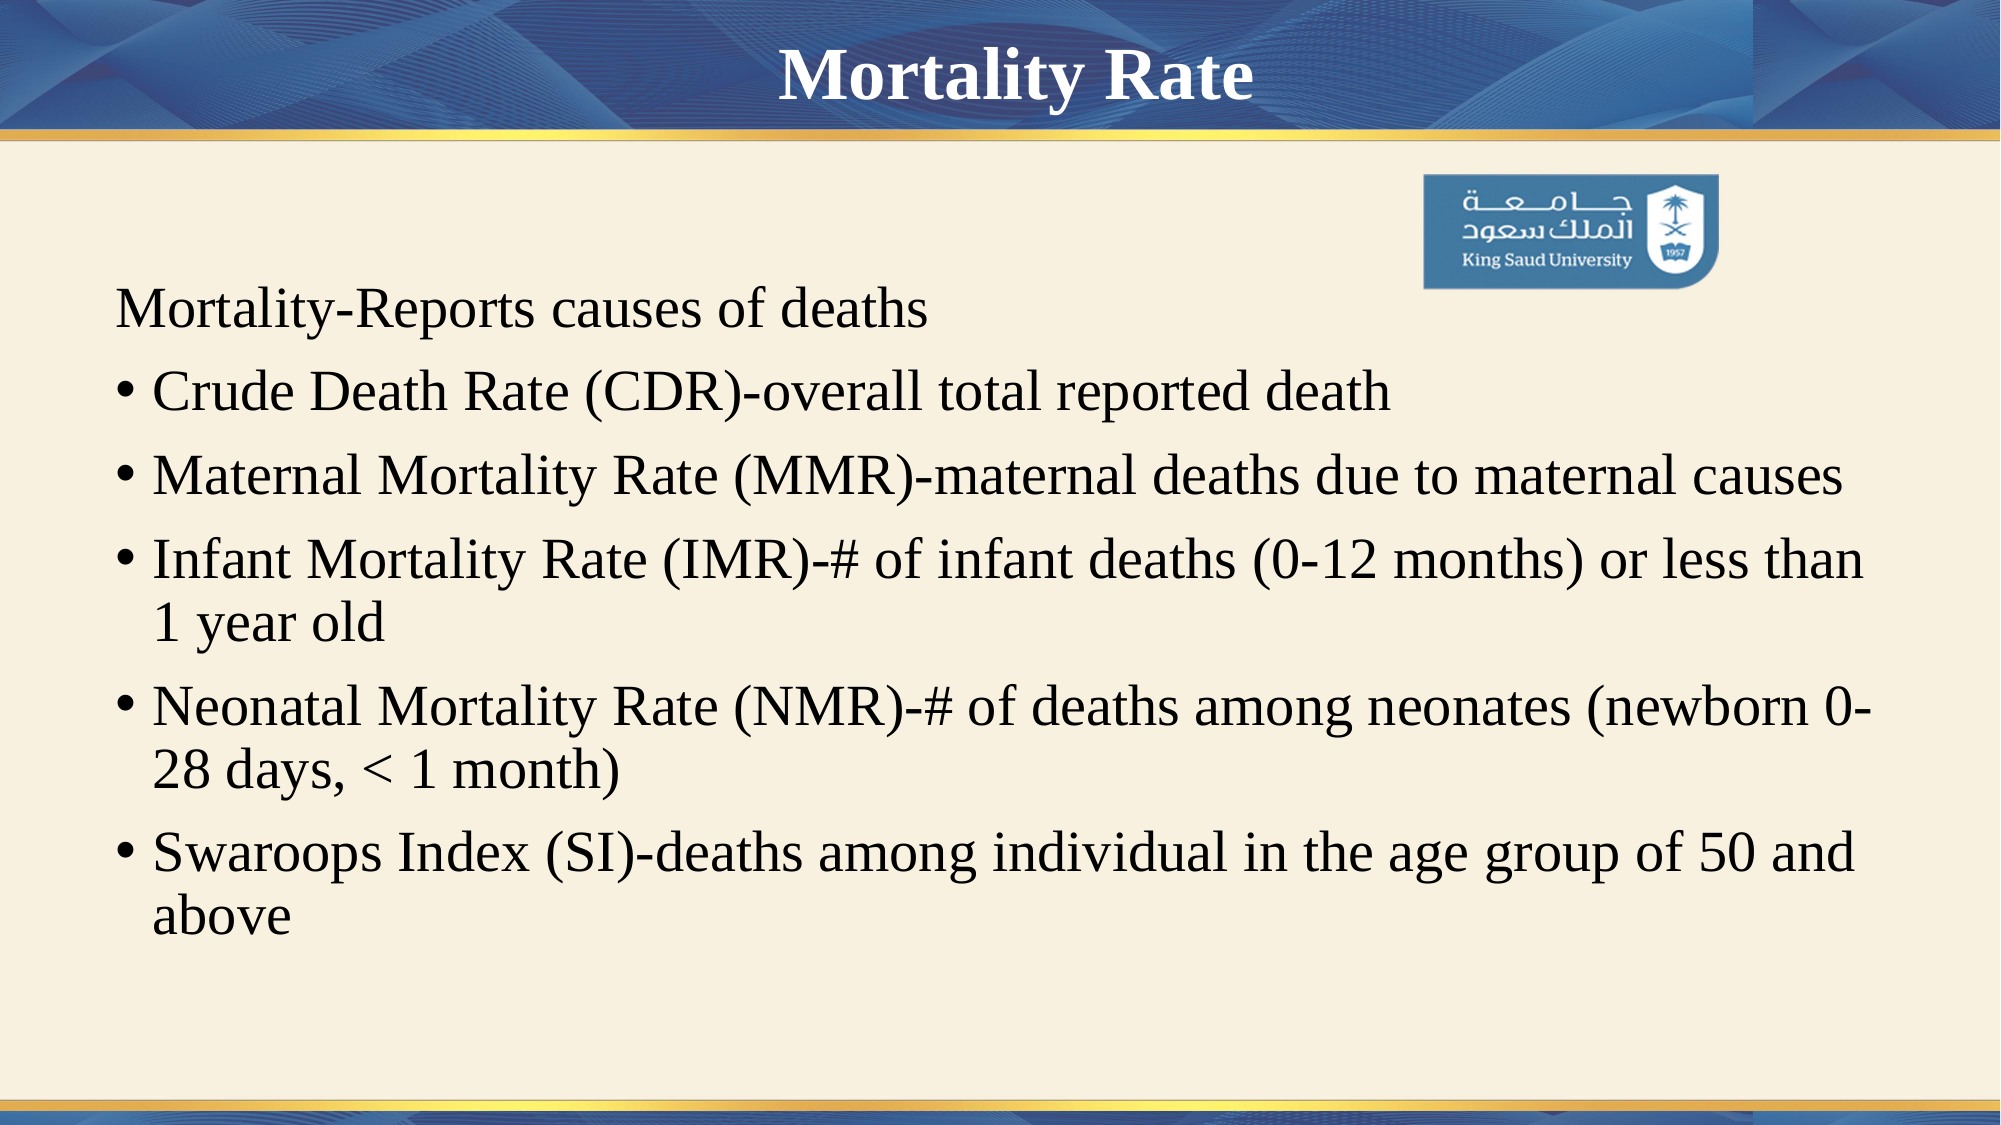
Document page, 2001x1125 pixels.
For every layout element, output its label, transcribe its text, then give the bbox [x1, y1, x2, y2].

picture [0, 0, 2001, 1125]
list Mortality-Reports causes of deaths Crude Death Rate (CDR)-overall total reported death Maternal Mortality Rate (MMR)-maternal deaths due to maternal causes Infant Mortality Rate (IMR)-# of infant deaths (0-12 months) or less than 1 year old Neonatal Mortality Rate (NMR)-# of deaths among neonates (newborn 0-28 days, < 1 month) Swaroops Index (SI)-deaths among individual in the age group of 50 and above [100, 269, 1890, 1008]
title Mortality Rate [366, 6, 1667, 144]
